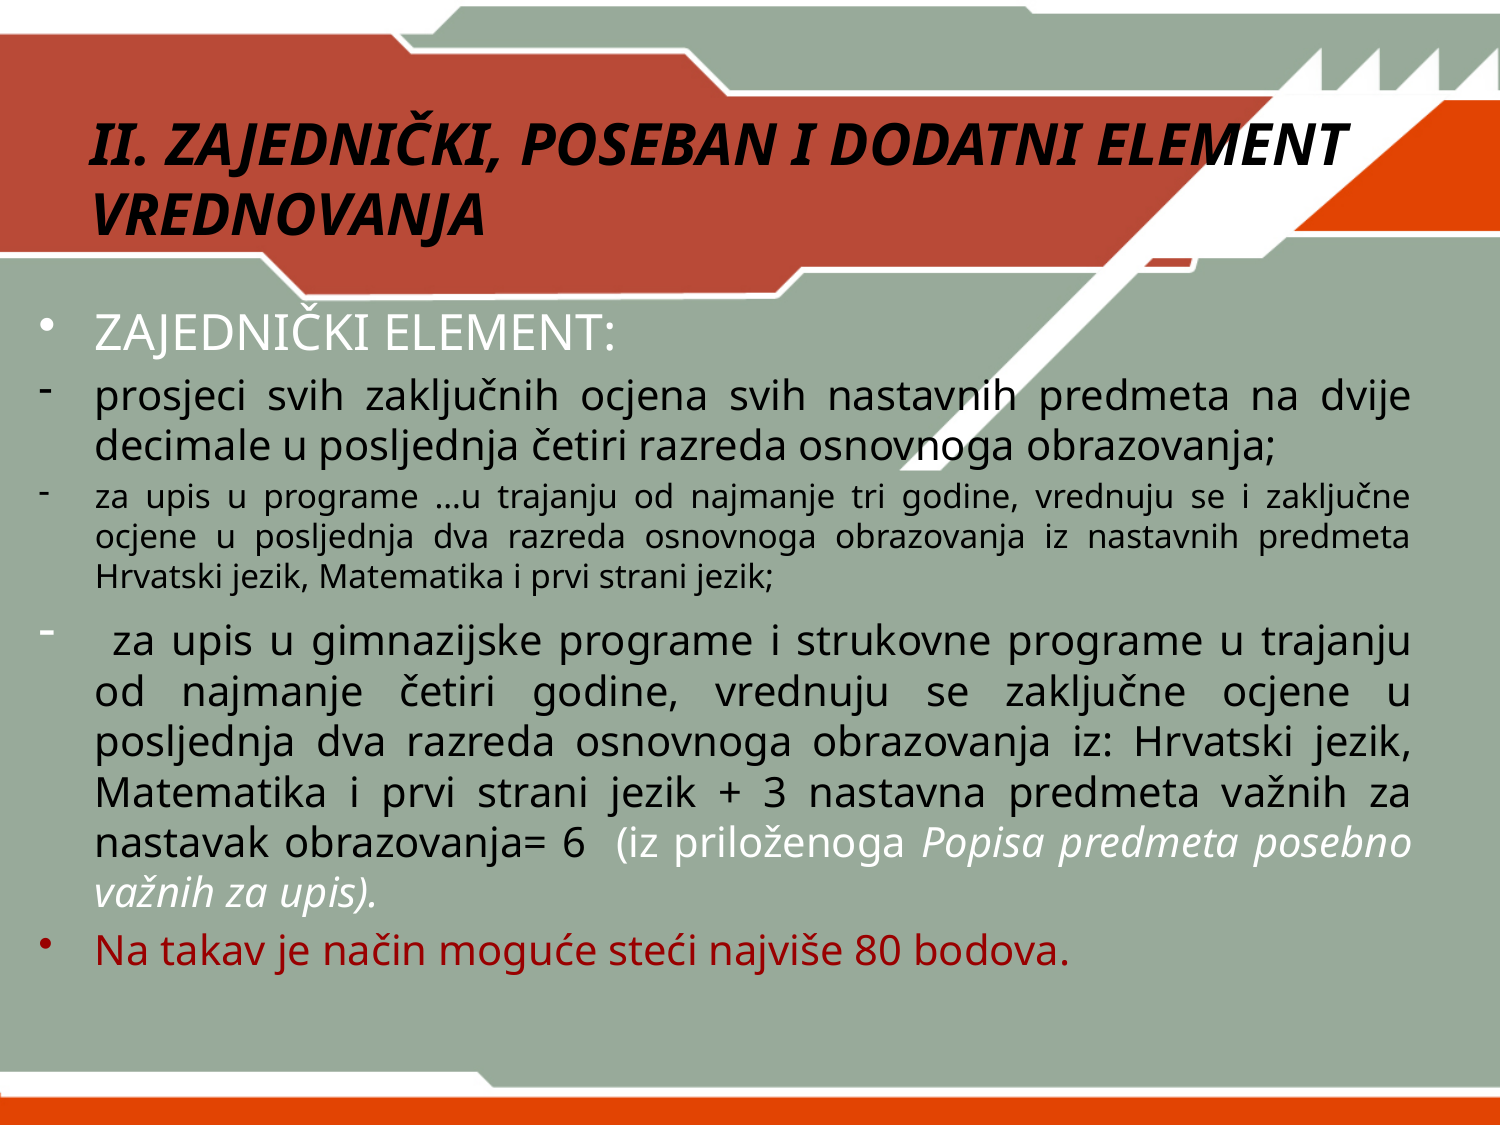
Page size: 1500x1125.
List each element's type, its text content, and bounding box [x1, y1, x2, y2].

list ZAJEDNIČKI ELEMENT: prosjeci svih zaključnih ocjena svih nastavnih predmeta na dvije decimale u posljednja četiri razreda osnovnoga obrazovanja; za upis u programe …u trajanju od najmanje tri godine, vrednuju se i zaključne ocjene u posljednja dva razreda osnovnoga obrazovanja iz nastavnih predmeta Hrvatski jezik, Matematika i prvi strani jezik; za upis u gimnazijske programe i strukovne programe u trajanju od najmanje četiri godine, vrednuju se zaključne ocjene u posljednja dva razreda osnovnoga obrazovanja iz: Hrvatski jezik, Matematika i prvi strani jezik + 3 nastavna predmeta važnih za nastavak obrazovanja= 6 (iz priloženoga Popisa predmeta posebno važnih za upis). Na takav je način moguće steći najviše 80 bodova. [23, 292, 1429, 969]
title II. ZAJEDNIČKI, POSEBAN I DODATNI ELEMENT VREDNOVANJA [74, 104, 1426, 251]
picture [0, 0, 1500, 1125]
